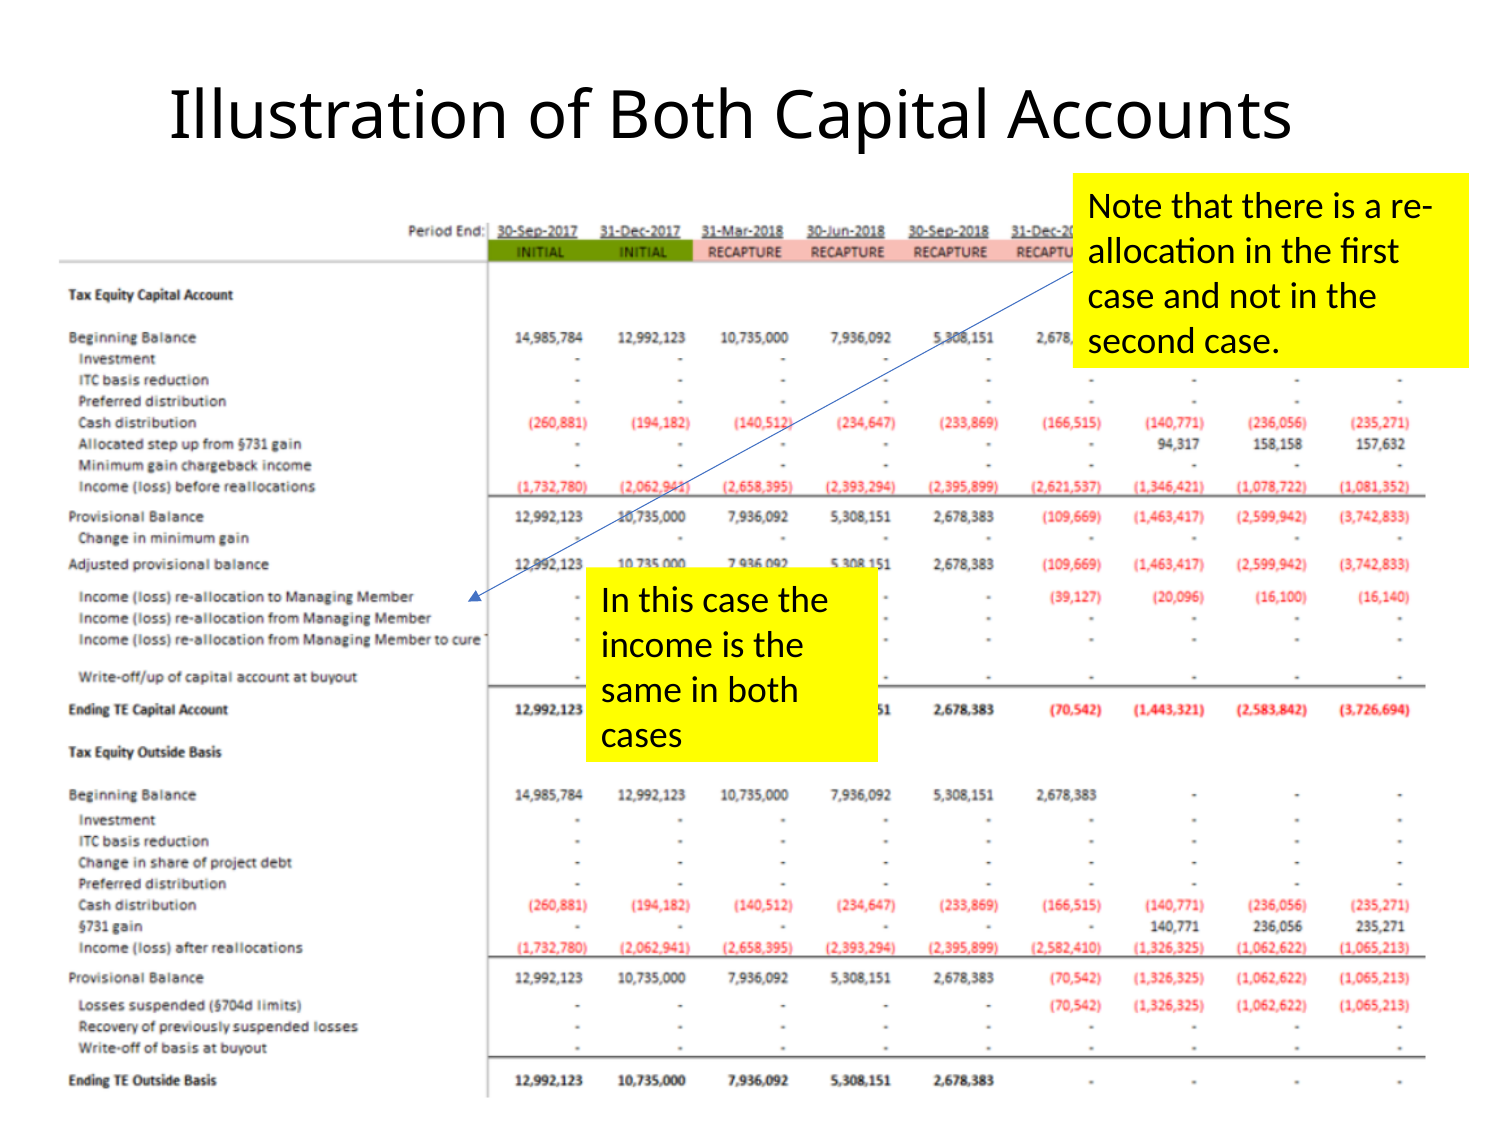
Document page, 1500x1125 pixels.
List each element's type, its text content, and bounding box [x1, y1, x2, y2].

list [0, 206, 1466, 1125]
text_box Note that there is a re-allocation in the first case and not in the second case. [1072, 173, 1469, 368]
title Illustration of Both Capital Accounts [103, 59, 1361, 174]
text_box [467, 271, 1073, 602]
